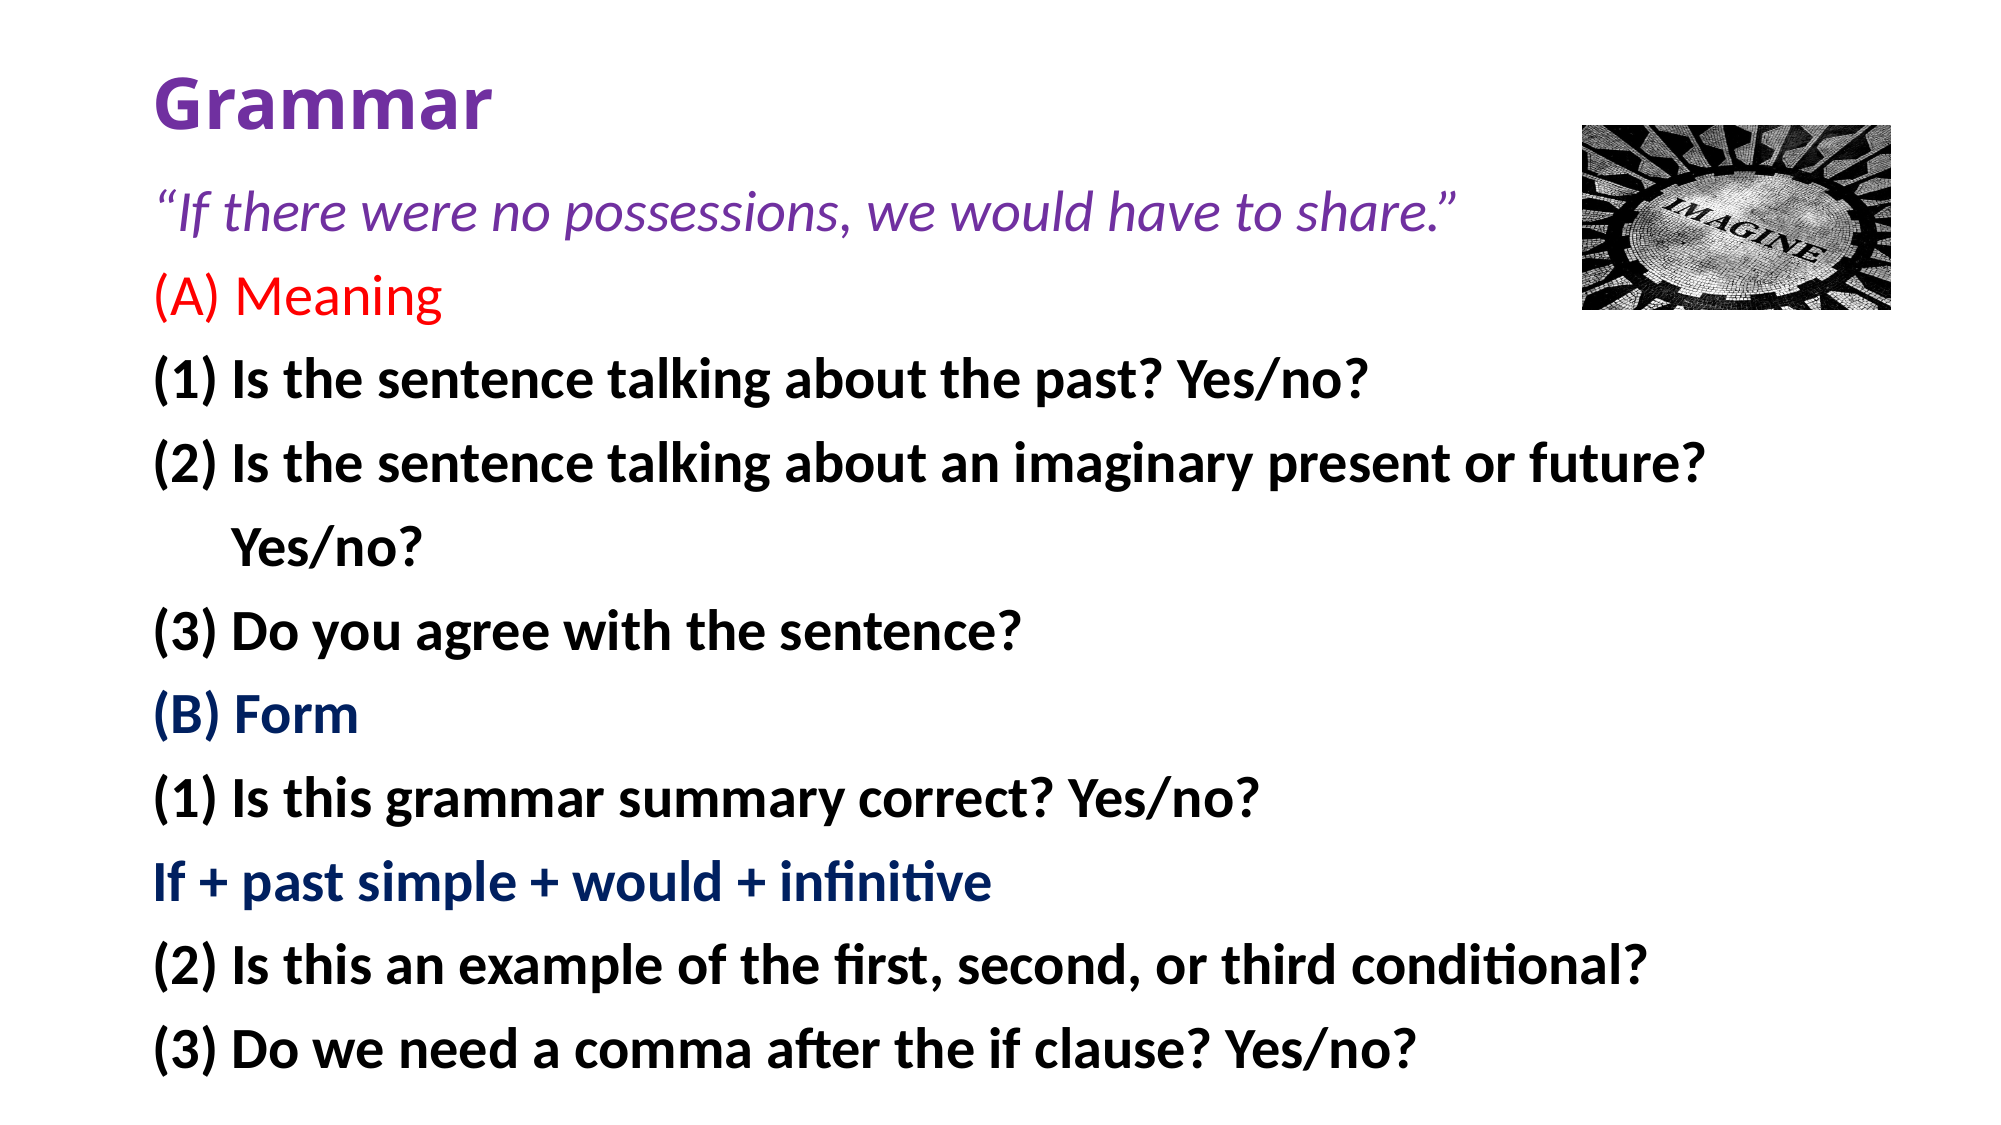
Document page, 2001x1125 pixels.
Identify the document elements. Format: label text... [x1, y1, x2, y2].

title Grammar [137, 59, 1863, 153]
picture [1582, 125, 1891, 310]
list “If there were no possessions, we would have to share.” (A) Meaning (1) Is the sentence talking about the past? Yes/no? (2) Is the sentence talking about an imaginary present or future? Yes/no? (3) Do you agree with the sentence? (B) Form (1) Is this grammar summary correct? Yes/no? If + past simple + would + infinitive (2) Is this an example of the first, second, or third conditional? (3) Do we need a comma after the if clause? Yes/no? [137, 173, 1863, 1125]
